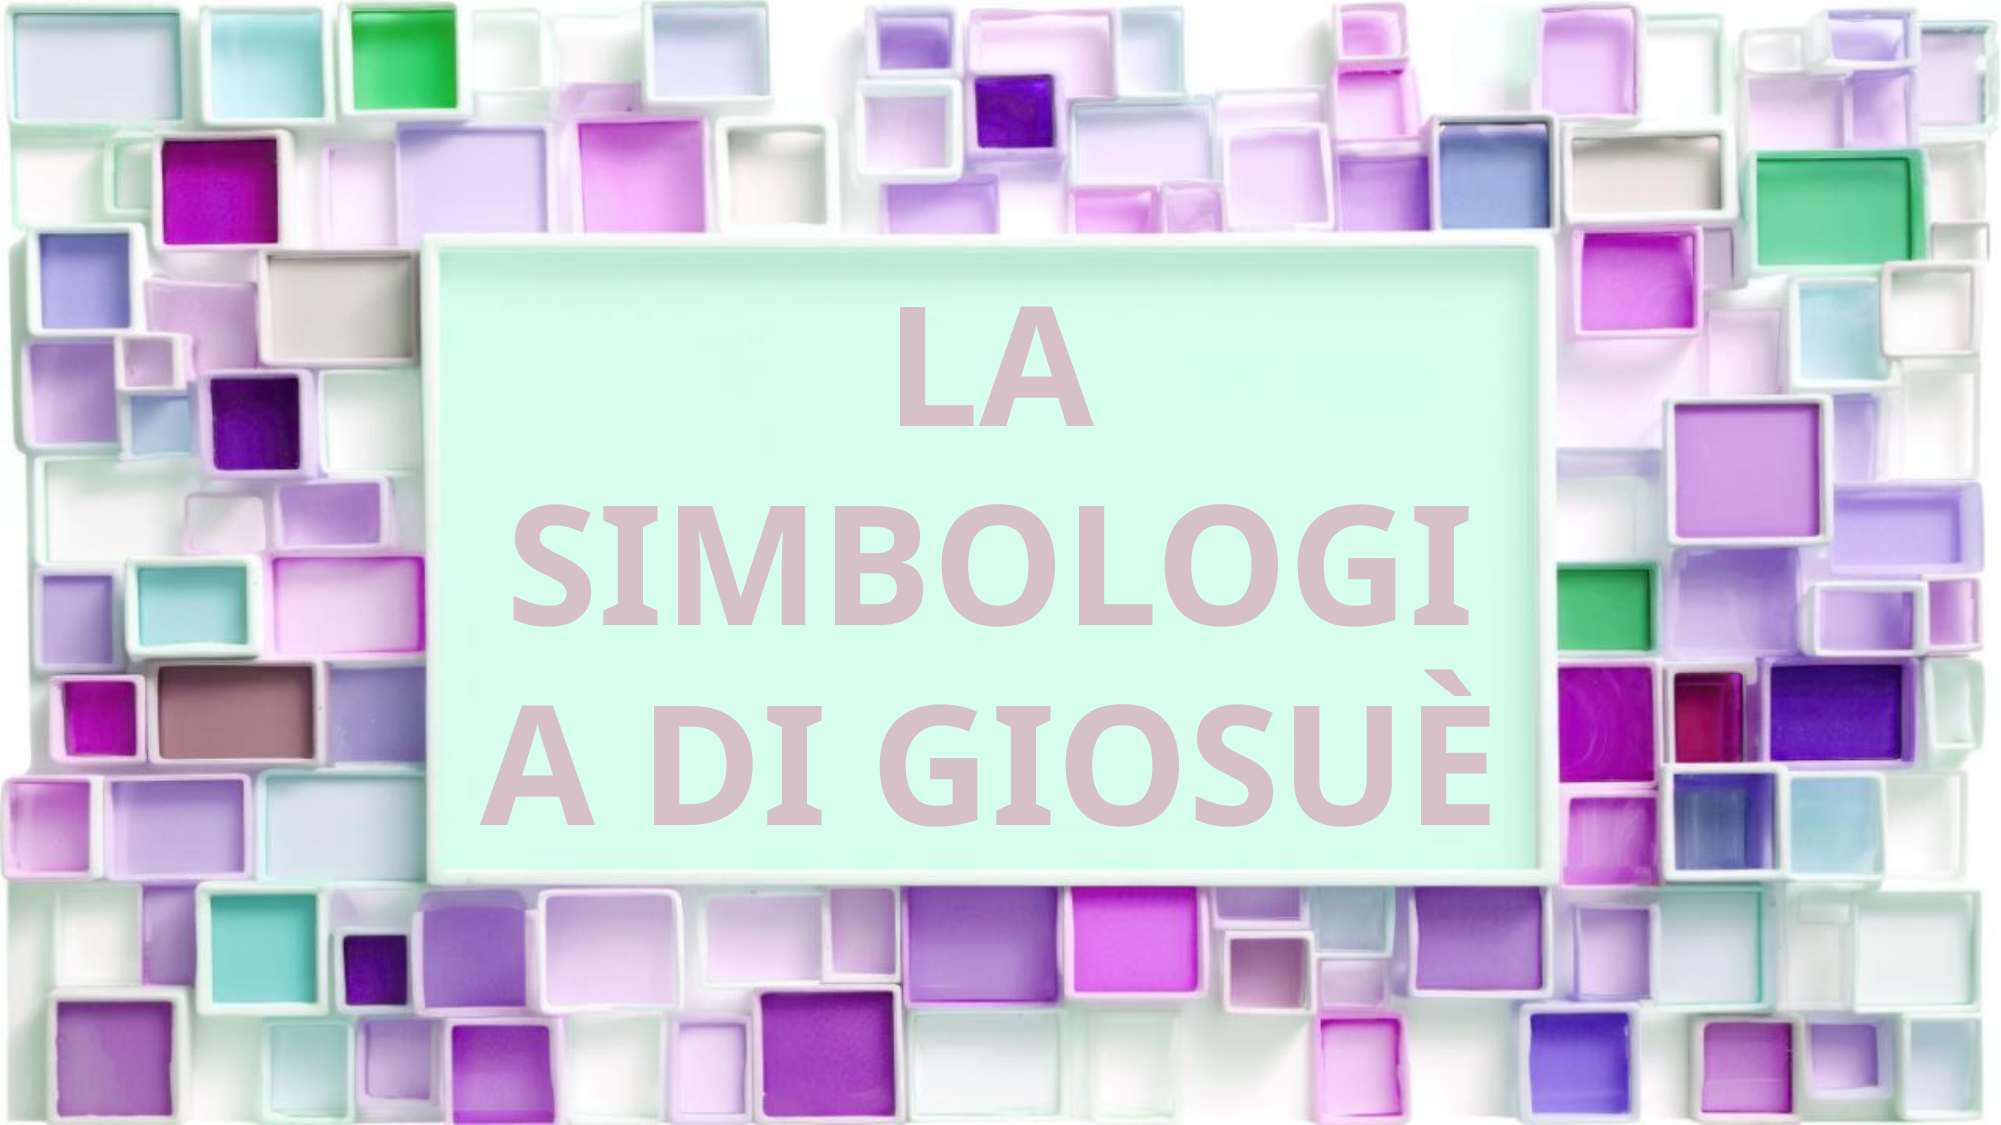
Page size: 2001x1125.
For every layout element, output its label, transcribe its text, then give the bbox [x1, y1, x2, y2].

text_box LA SIMBOLOGIA DI GIOSUÈ [441, 251, 1540, 867]
picture [0, 0, 2001, 1125]
